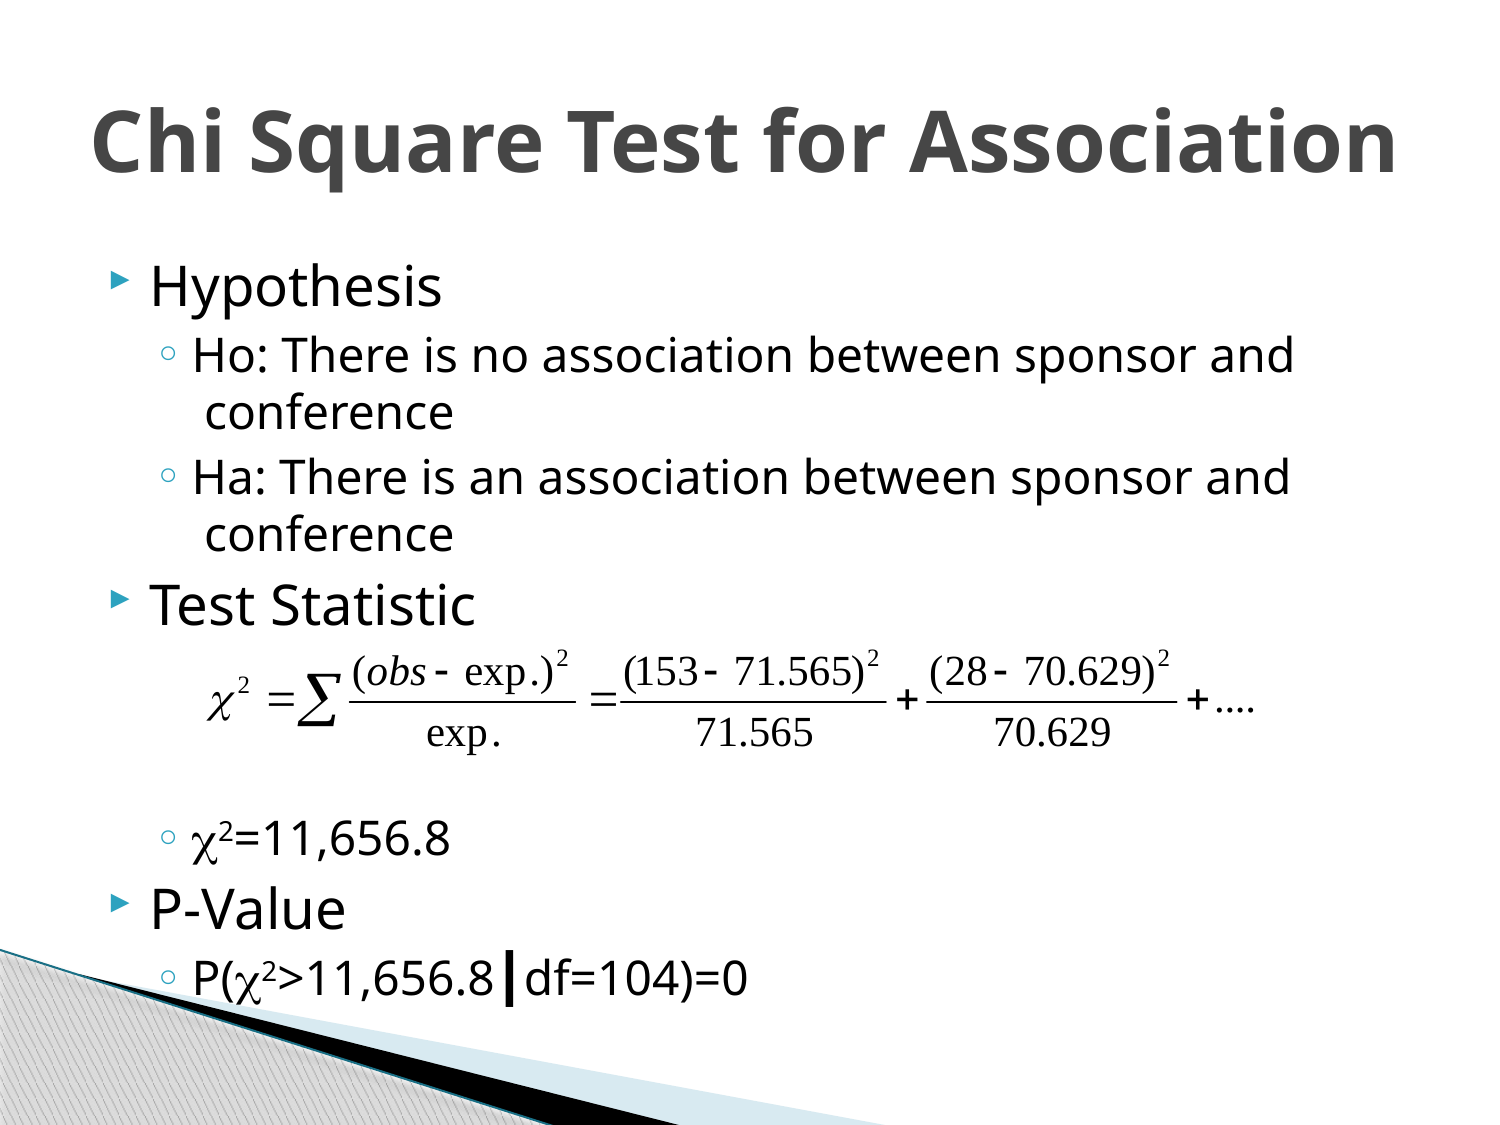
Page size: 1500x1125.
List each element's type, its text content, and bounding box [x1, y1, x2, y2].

title Chi Square Test for Association [75, 45, 1425, 233]
list Hypothesis Ho: There is no association between sponsor and conference Ha: There is an association between sponsor and conference Test Statistic 2=11,656.8 P-Value P(2>11,656.8┃df=104)=0 [75, 243, 1425, 986]
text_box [199, 637, 1261, 763]
